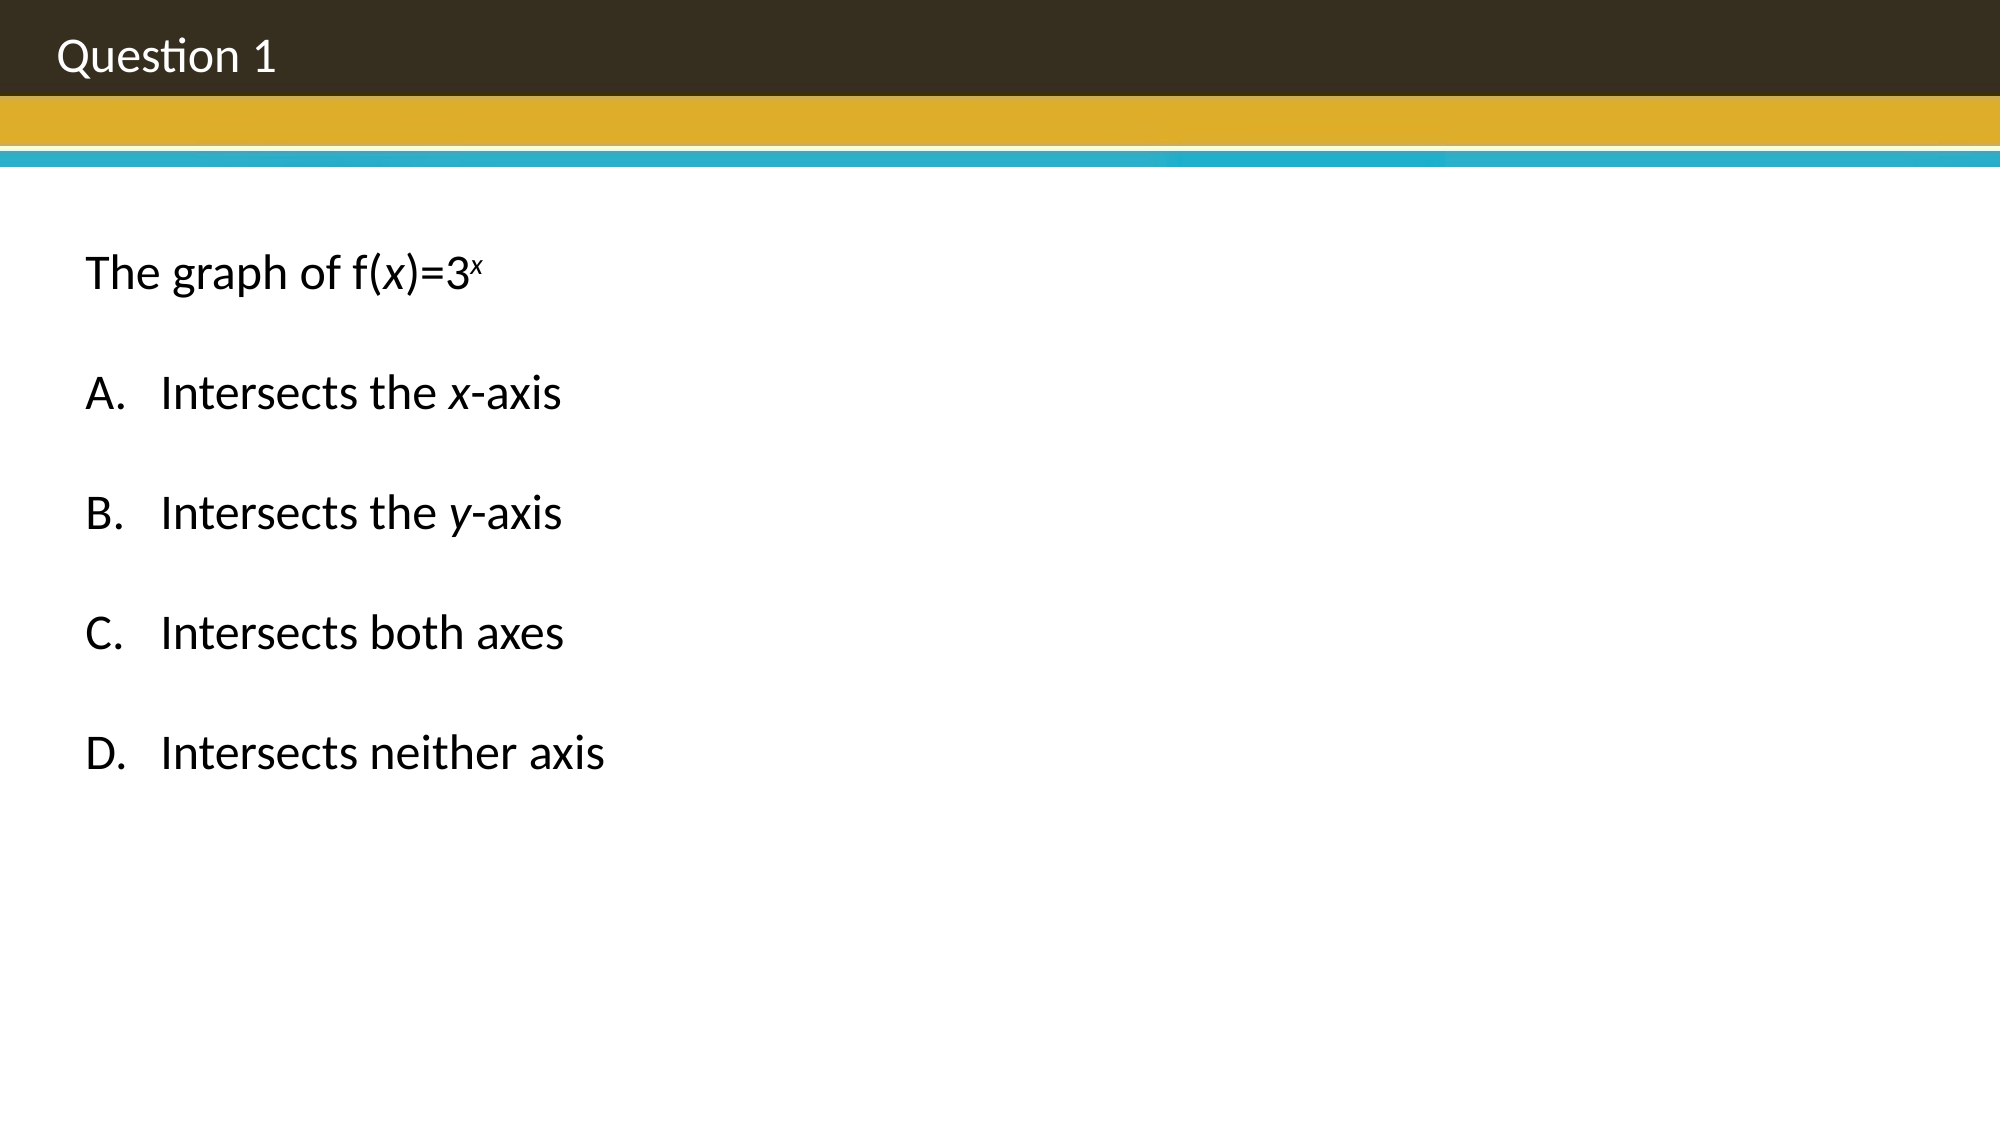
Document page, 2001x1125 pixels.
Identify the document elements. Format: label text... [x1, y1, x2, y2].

picture [0, 0, 2000, 167]
text_box Question 1 [41, 14, 293, 90]
text_box The graph of f(x)=3x Intersects the x-axis Intersects the y-axis Intersects both axes Intersects neither axis [70, 232, 1795, 787]
